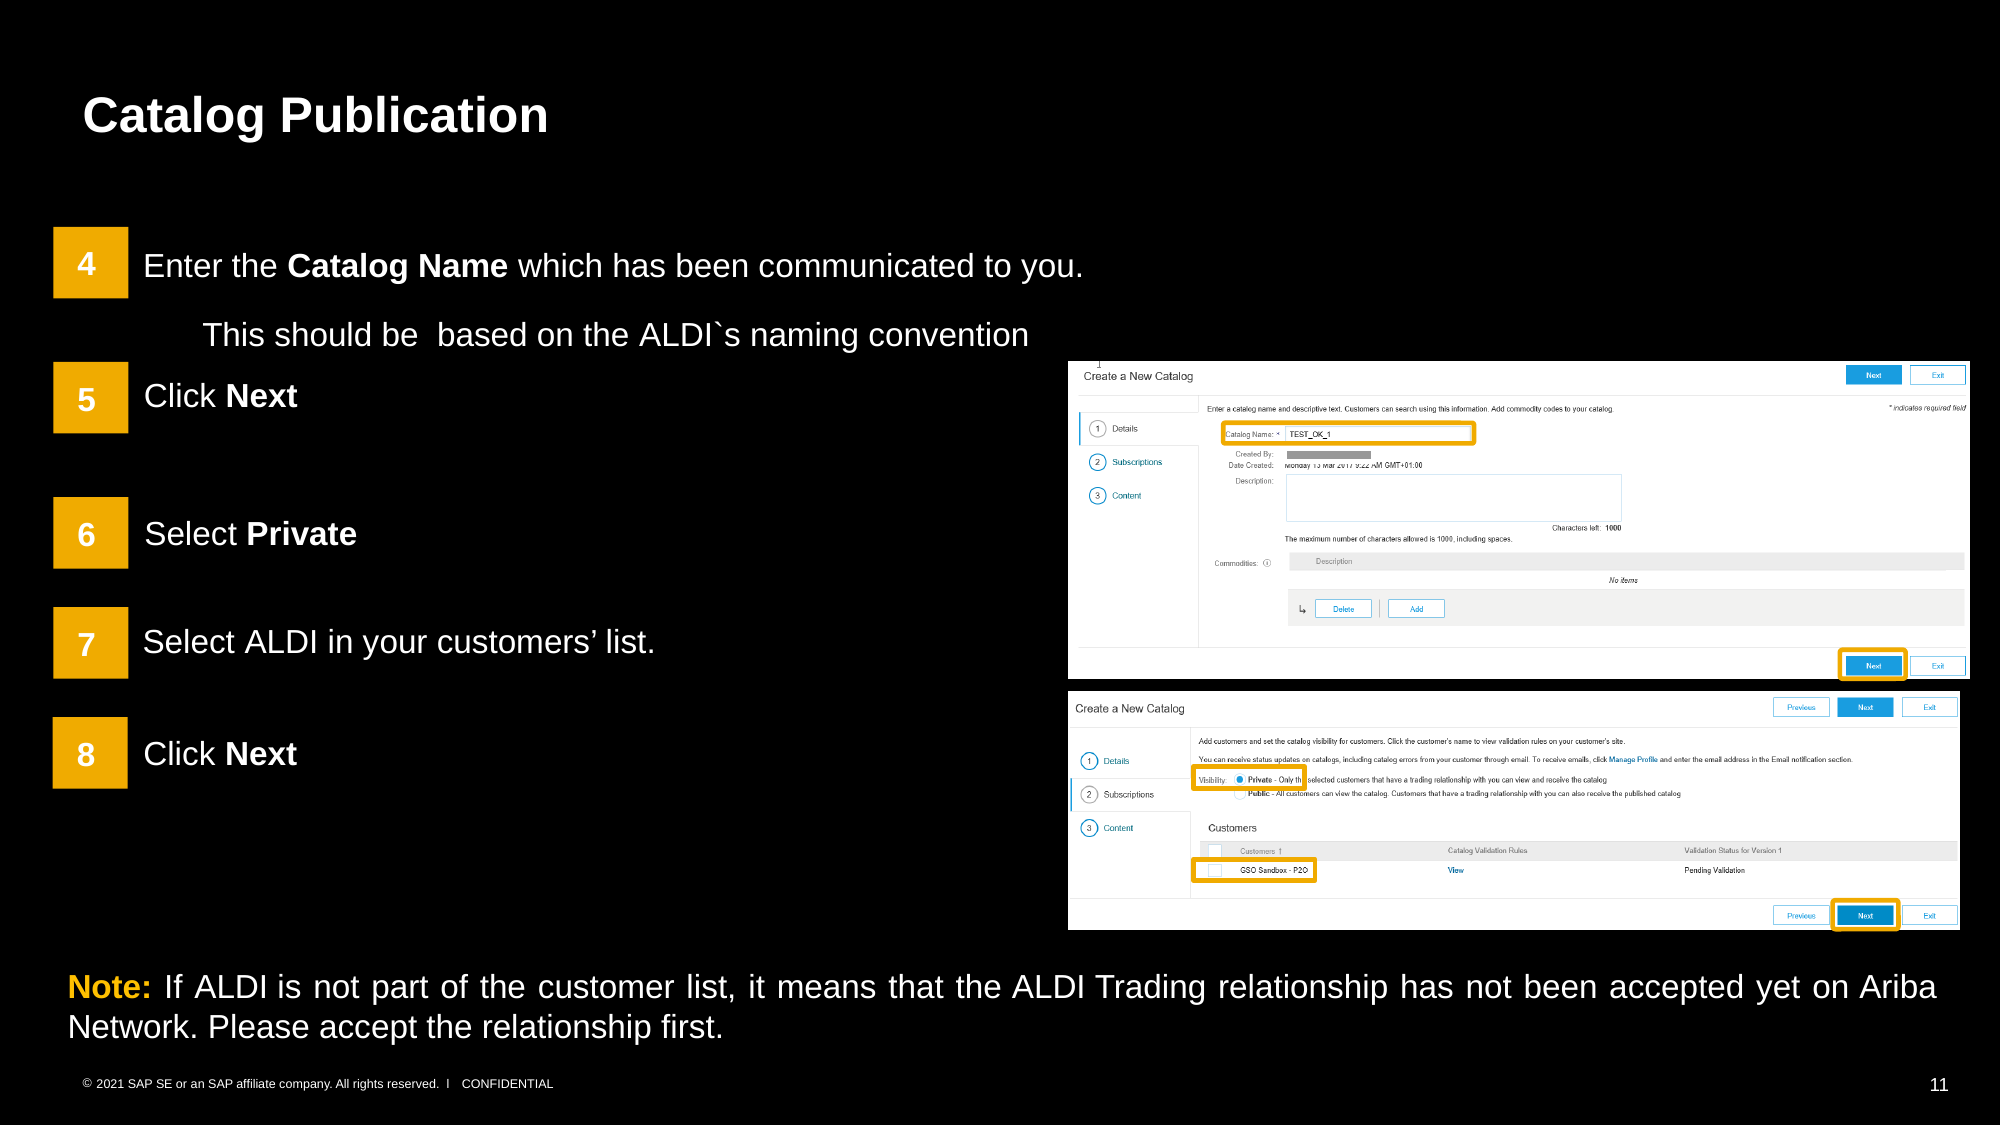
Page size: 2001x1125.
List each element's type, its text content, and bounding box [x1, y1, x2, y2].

picture [1068, 361, 1970, 679]
text_box Select Private [129, 505, 382, 560]
text_box Enter the Catalog Name which has been communicated to you. This should be based on the ALDI`s naming convention [128, 233, 1128, 361]
picture [1068, 690, 1960, 930]
title Catalog Publication [82, 82, 1918, 144]
text_box Click Next [129, 367, 313, 422]
text_box Select ALDI in your customers’ list. [127, 612, 1062, 668]
text_box Click Next [128, 725, 313, 780]
text_box 5 [53, 361, 129, 434]
text_box 4 [53, 226, 129, 299]
text_box 6 [53, 497, 129, 569]
text_box 7 [53, 607, 129, 679]
text_box Note: If ALDI is not part of the customer list, it means that the ALDI Trading relationship has not been accepted yet on Ariba Network. Please accept the relationship first. [52, 957, 1956, 1053]
text_box 8 [52, 717, 128, 789]
